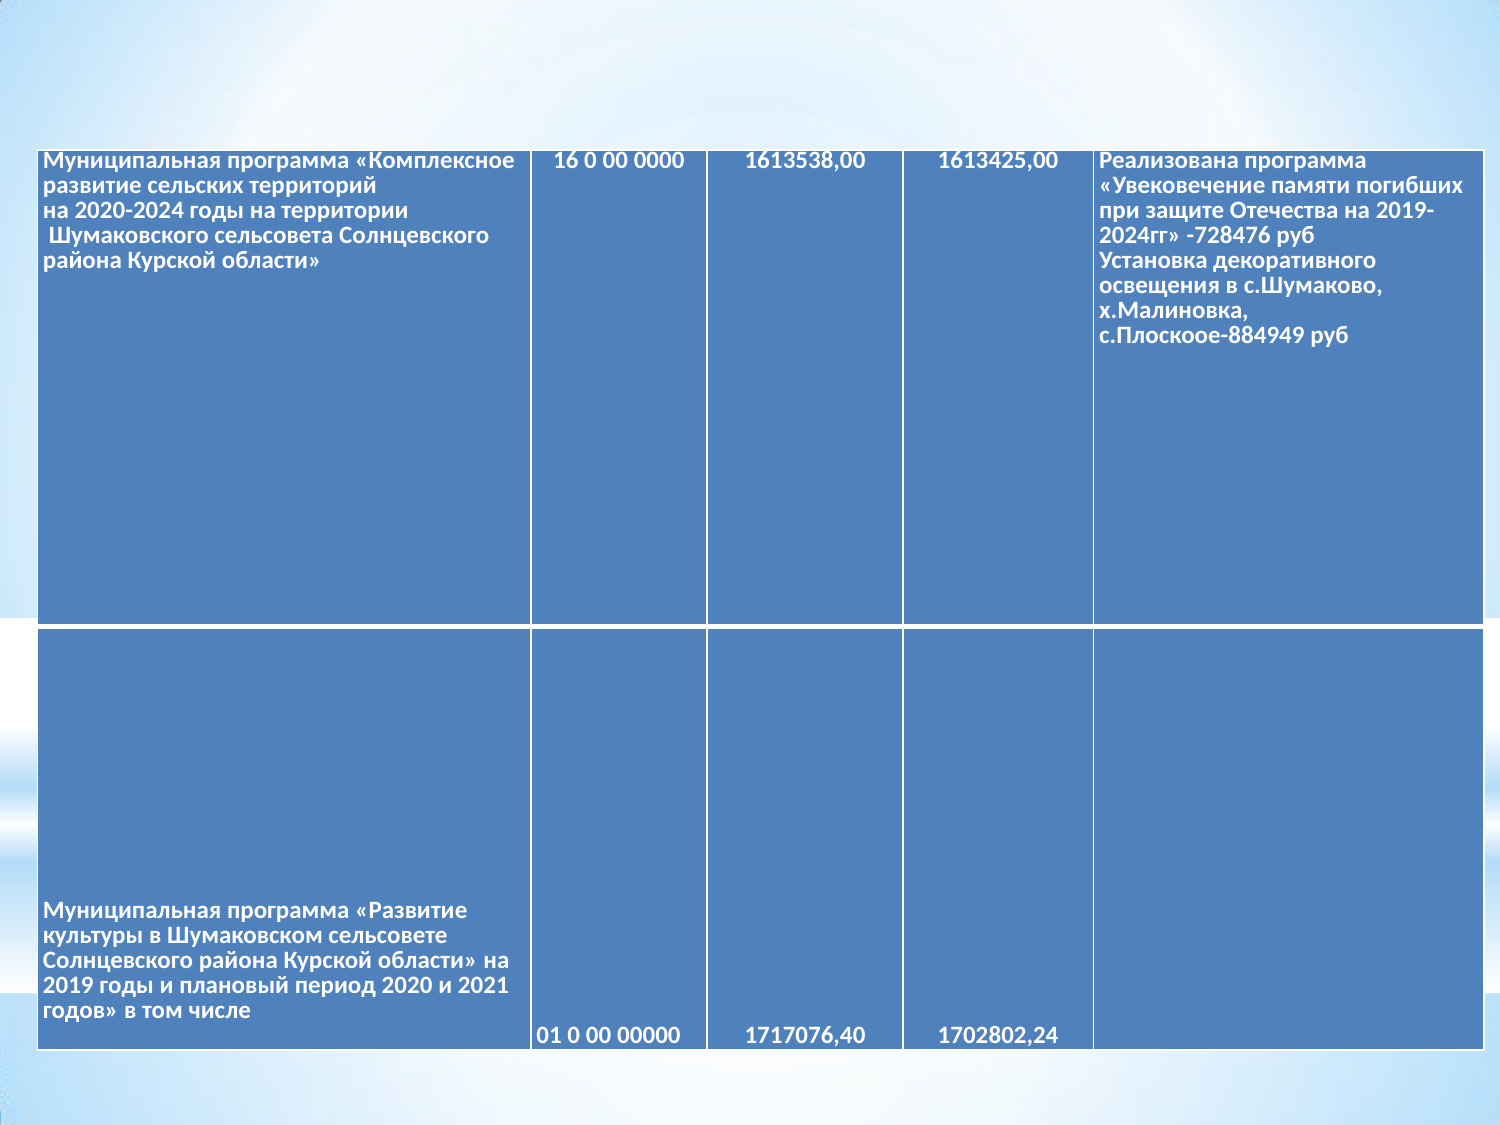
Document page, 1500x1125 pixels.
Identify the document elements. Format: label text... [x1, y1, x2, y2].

table_header Реализована программа «Увековечение памяти погибших при защите Отечества на 2019-2024гг» -728476 руб Установка декоративного освещения в с.Шумаково, х.Малиновка, с.Плоскоое-884949 руб [1094, 151, 1483, 624]
table_header Муниципальная программа «Комплексное развитие сельских территорий на 2020-2024 годы на территории Шумаковского сельсовета Солнцевского района Курской области» [38, 151, 530, 624]
table_cell Муниципальная программа «Развитие культуры в Шумаковском сельсовете Солнцевского района Курской области» на 2019 годы и плановый период 2020 и 2021 годов» в том числе [38, 629, 530, 1049]
table_header 16 0 00 0000 [532, 151, 706, 624]
table_cell 1702802,24 [904, 629, 1093, 1049]
table_header 1613425,00 [904, 151, 1093, 624]
table_header 1613538,00 [708, 151, 902, 624]
picture [0, 0, 1500, 1125]
table_cell 01 0 00 00000 [532, 629, 706, 1049]
table_cell [1094, 629, 1483, 1049]
table_cell 1717076,40 [708, 629, 902, 1049]
